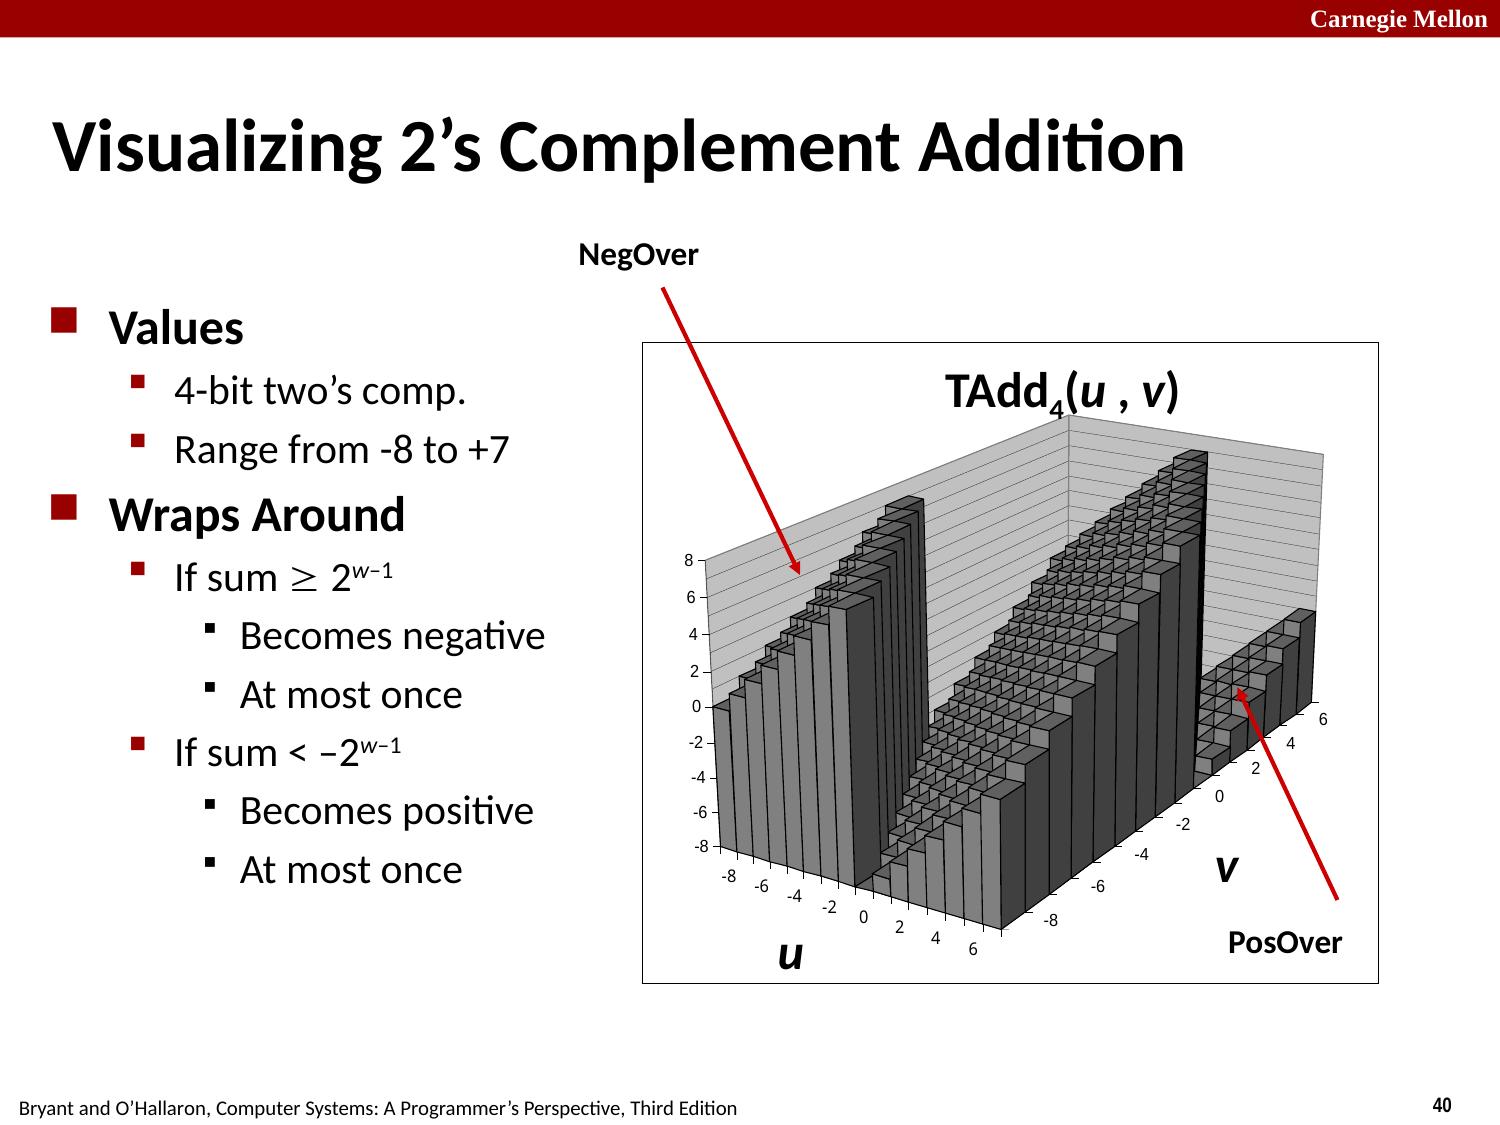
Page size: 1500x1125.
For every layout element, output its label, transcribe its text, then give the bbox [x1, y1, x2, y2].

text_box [637, 337, 1386, 990]
text_box NegOver [563, 224, 715, 280]
list Values 4-bit two’s comp. Range from -8 to +7 Wraps Around If sum  2w–1 Becomes negative At most once If sum < –2w–1 Becomes positive At most once [37, 287, 588, 1042]
title Visualizing 2’s Complement Addition [37, 96, 1348, 188]
